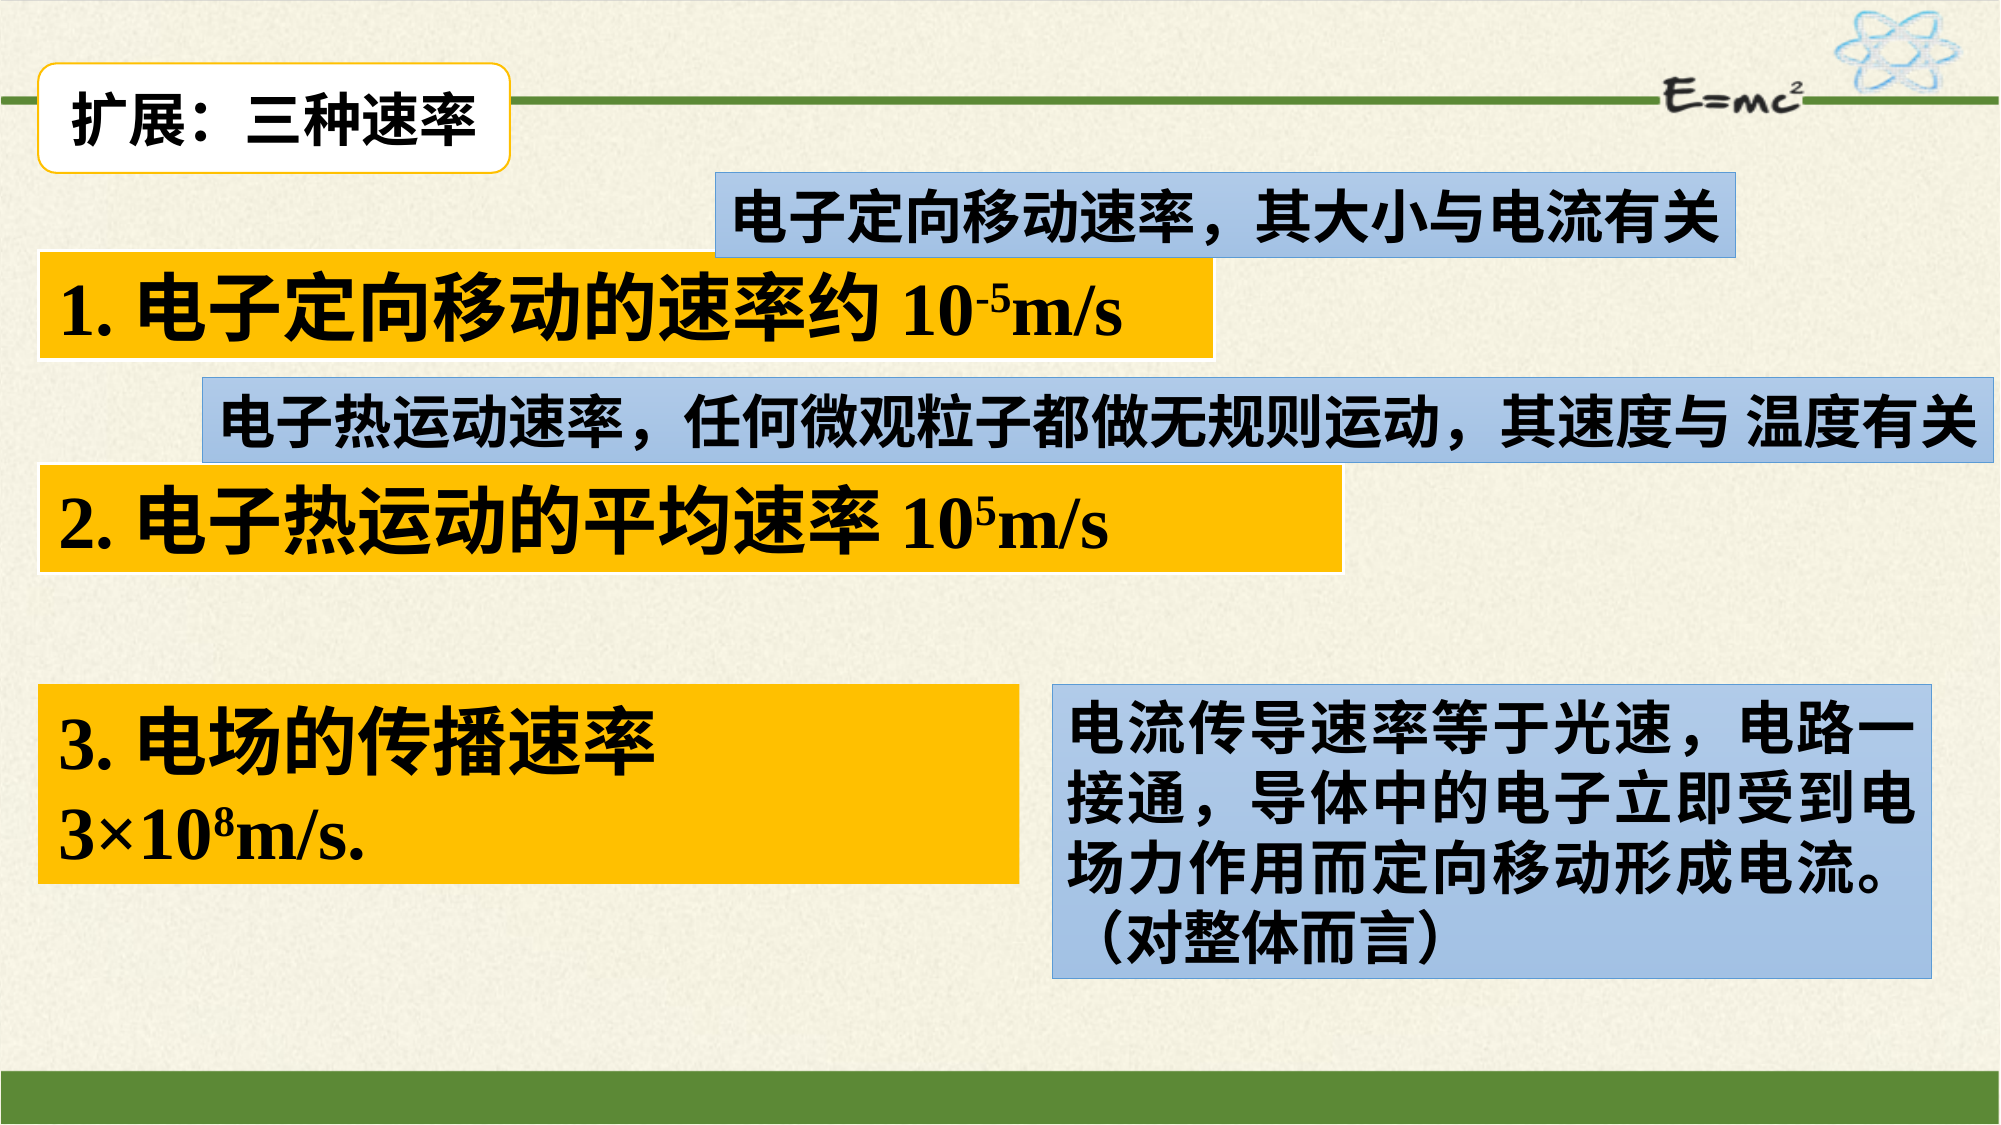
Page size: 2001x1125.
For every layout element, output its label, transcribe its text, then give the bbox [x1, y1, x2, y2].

text_box 3.电场的传播速率 3×108m/s. [38, 684, 1020, 884]
text_box 扩展：三种速率 [37, 62, 511, 174]
text_box 电子定向移动速率，其大小与电流有关 [715, 172, 1736, 258]
text_box 电子热运动速率，任何微观粒子都做无规则运动，其速度与 温度有关 [202, 377, 1994, 463]
text_box 电流传导速率等于光速，电路一接通，导体中的电子立即受到电场力作用而定向移动形成电流。（对整体而言） [1052, 684, 1932, 979]
text_box 1.电子定向移动的速率约10-5m/s [37, 249, 1216, 362]
text_box 2.电子热运动的平均速率105m/s [37, 462, 1345, 575]
picture [0, 0, 2001, 1125]
